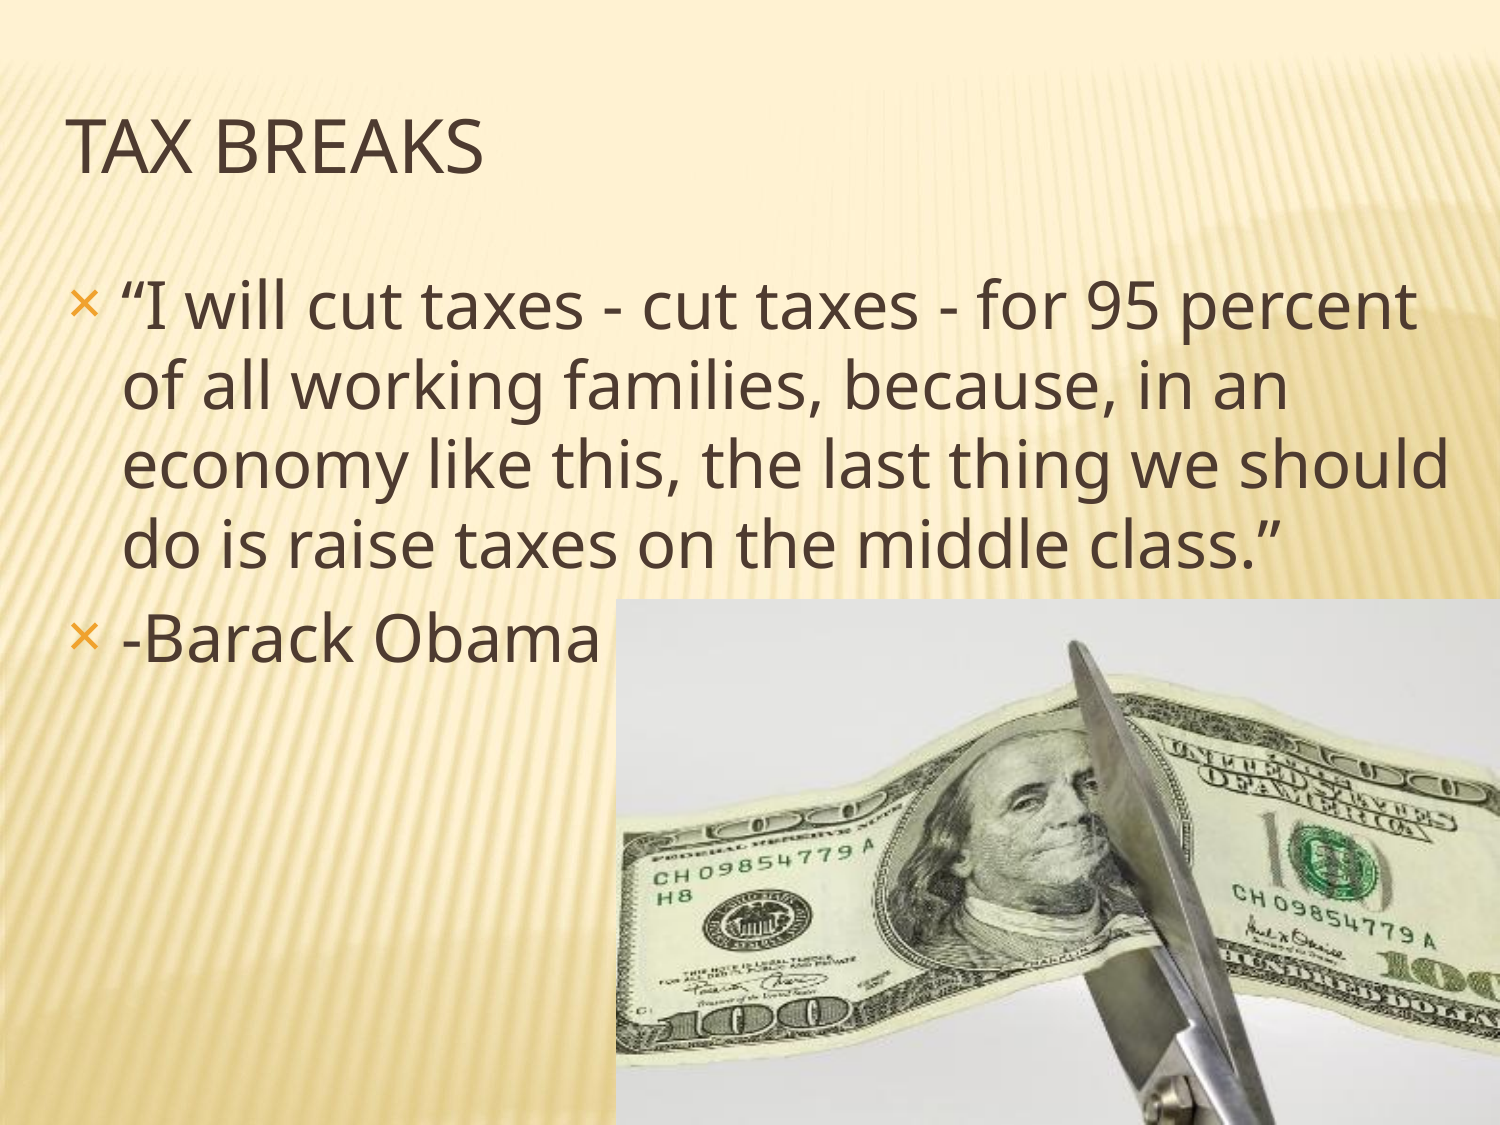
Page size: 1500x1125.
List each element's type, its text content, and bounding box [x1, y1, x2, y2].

list “I will cut taxes - cut taxes - for 95 percent of all working families, because, in an economy like this, the last thing we should do is raise taxes on the middle class.” -Barack Obama [50, 254, 1475, 998]
title Tax Breaks [50, 75, 1475, 213]
picture [0, 0, 1500, 1125]
